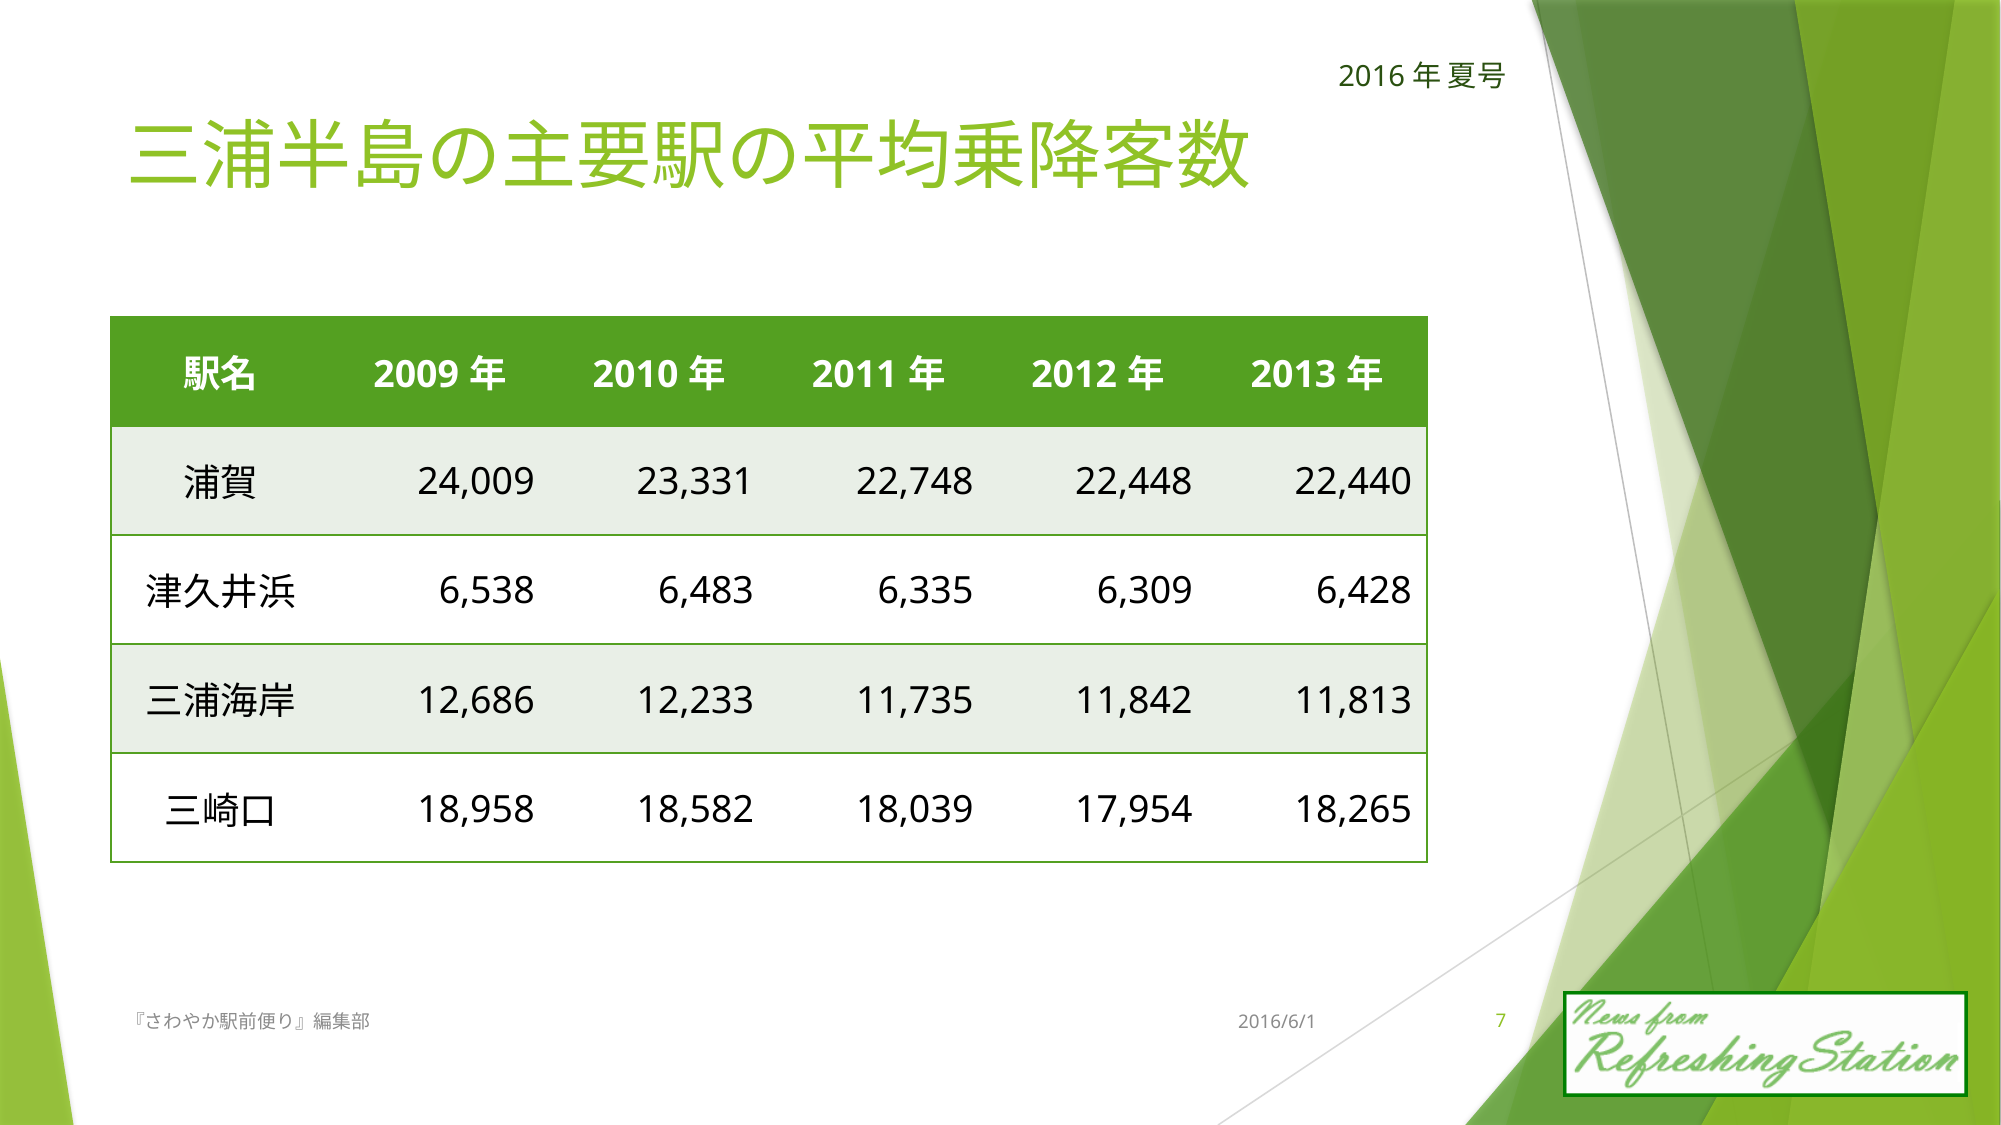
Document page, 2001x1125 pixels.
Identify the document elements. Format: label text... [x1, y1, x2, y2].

table_cell 23,331 [550, 427, 769, 534]
table_cell 18,265 [1208, 754, 1426, 861]
table_header 2012年 [988, 318, 1208, 425]
table_cell 6,483 [550, 536, 769, 643]
table_header 2013年 [1208, 318, 1426, 425]
table_cell 18,958 [330, 754, 550, 861]
table_header 2010年 [550, 318, 769, 425]
table_cell 24,009 [330, 427, 550, 534]
table_cell 11,735 [769, 645, 988, 752]
table_cell 18,582 [550, 754, 769, 861]
table_cell 津久井浜 [112, 536, 330, 643]
footer 『さわやか駅前便り』編集部 [111, 991, 1145, 1051]
table_cell 6,335 [769, 536, 988, 643]
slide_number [1181, 991, 1332, 1051]
table_cell 浦賀 [112, 427, 330, 534]
title 三浦半島の主要駅の平均乗降客数 [111, 99, 1522, 317]
picture [1563, 991, 1968, 1097]
table_cell 22,448 [988, 427, 1208, 534]
slide_number 6 [1409, 991, 1522, 1051]
table_cell 22,748 [769, 427, 988, 534]
table_cell 22,440 [1208, 427, 1426, 534]
table_header 2009年 [330, 318, 550, 425]
table_cell 11,813 [1208, 645, 1426, 752]
table_cell 11,842 [988, 645, 1208, 752]
table_cell 12,686 [330, 645, 550, 752]
table_cell 三崎口 [112, 754, 330, 861]
table_cell 6,309 [988, 536, 1208, 643]
table_cell 6,428 [1208, 536, 1426, 643]
table_cell 17,954 [988, 754, 1208, 861]
table_cell 6,538 [330, 536, 550, 643]
table_header 2011年 [769, 318, 988, 425]
table_cell 三浦海岸 [112, 645, 330, 752]
table_cell 12,233 [550, 645, 769, 752]
table_header 駅名 [112, 318, 330, 425]
table_cell 18,039 [769, 754, 988, 861]
